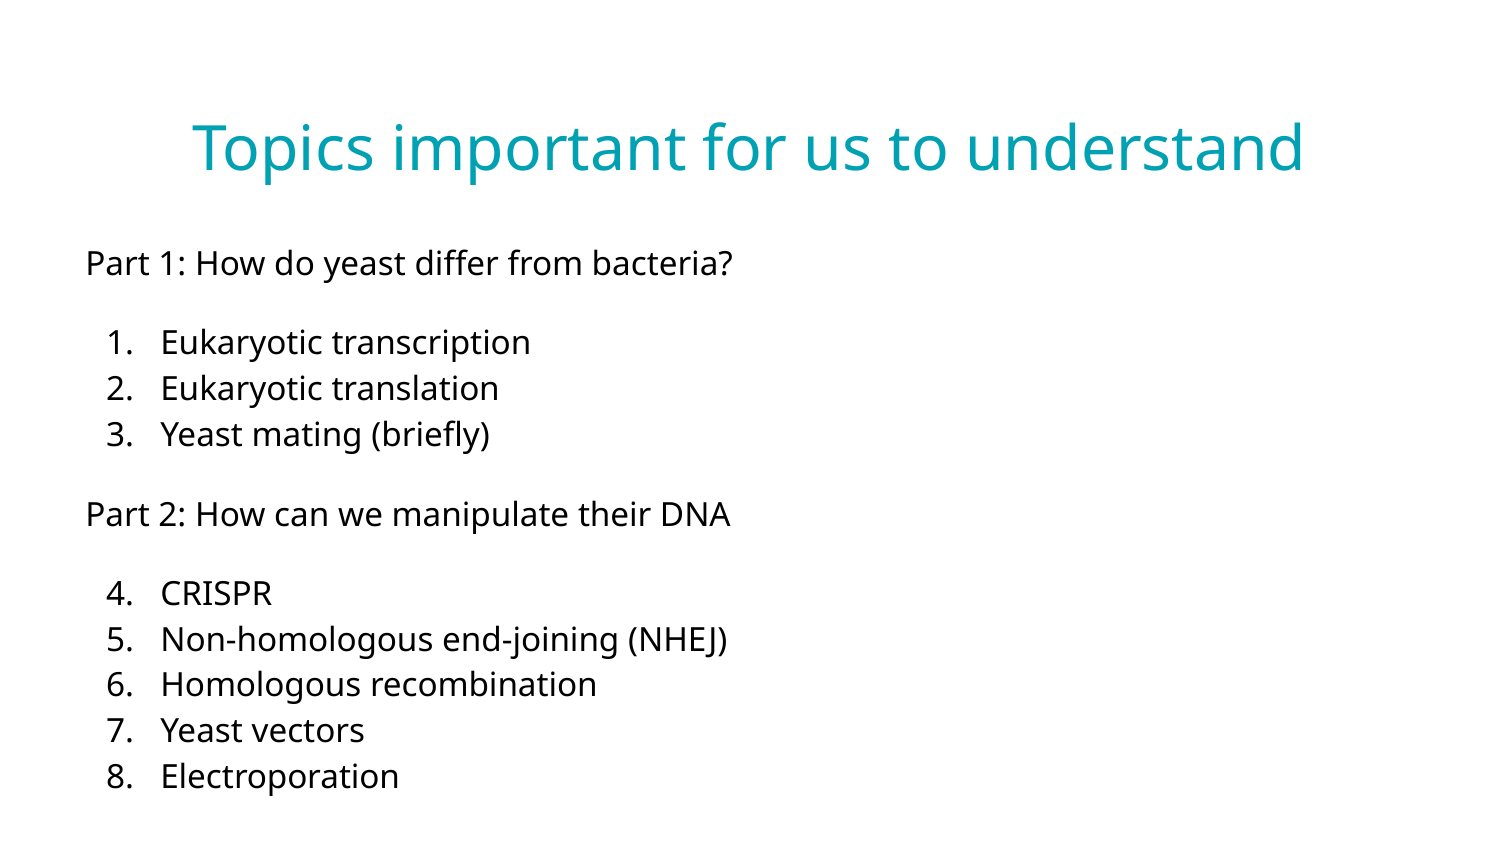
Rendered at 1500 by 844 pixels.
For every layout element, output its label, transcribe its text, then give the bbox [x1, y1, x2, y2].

text_box Topics important for us to understand [51, 93, 1449, 188]
text_box Part 1: How do yeast differ from bacteria? Eukaryotic transcription Eukaryotic translation Yeast mating (briefly) Part 2: How can we manipulate their DNA CRISPR Non-homologous end-joining (NHEJ) Homologous recombination Yeast vectors Electroporation [70, 221, 1430, 844]
